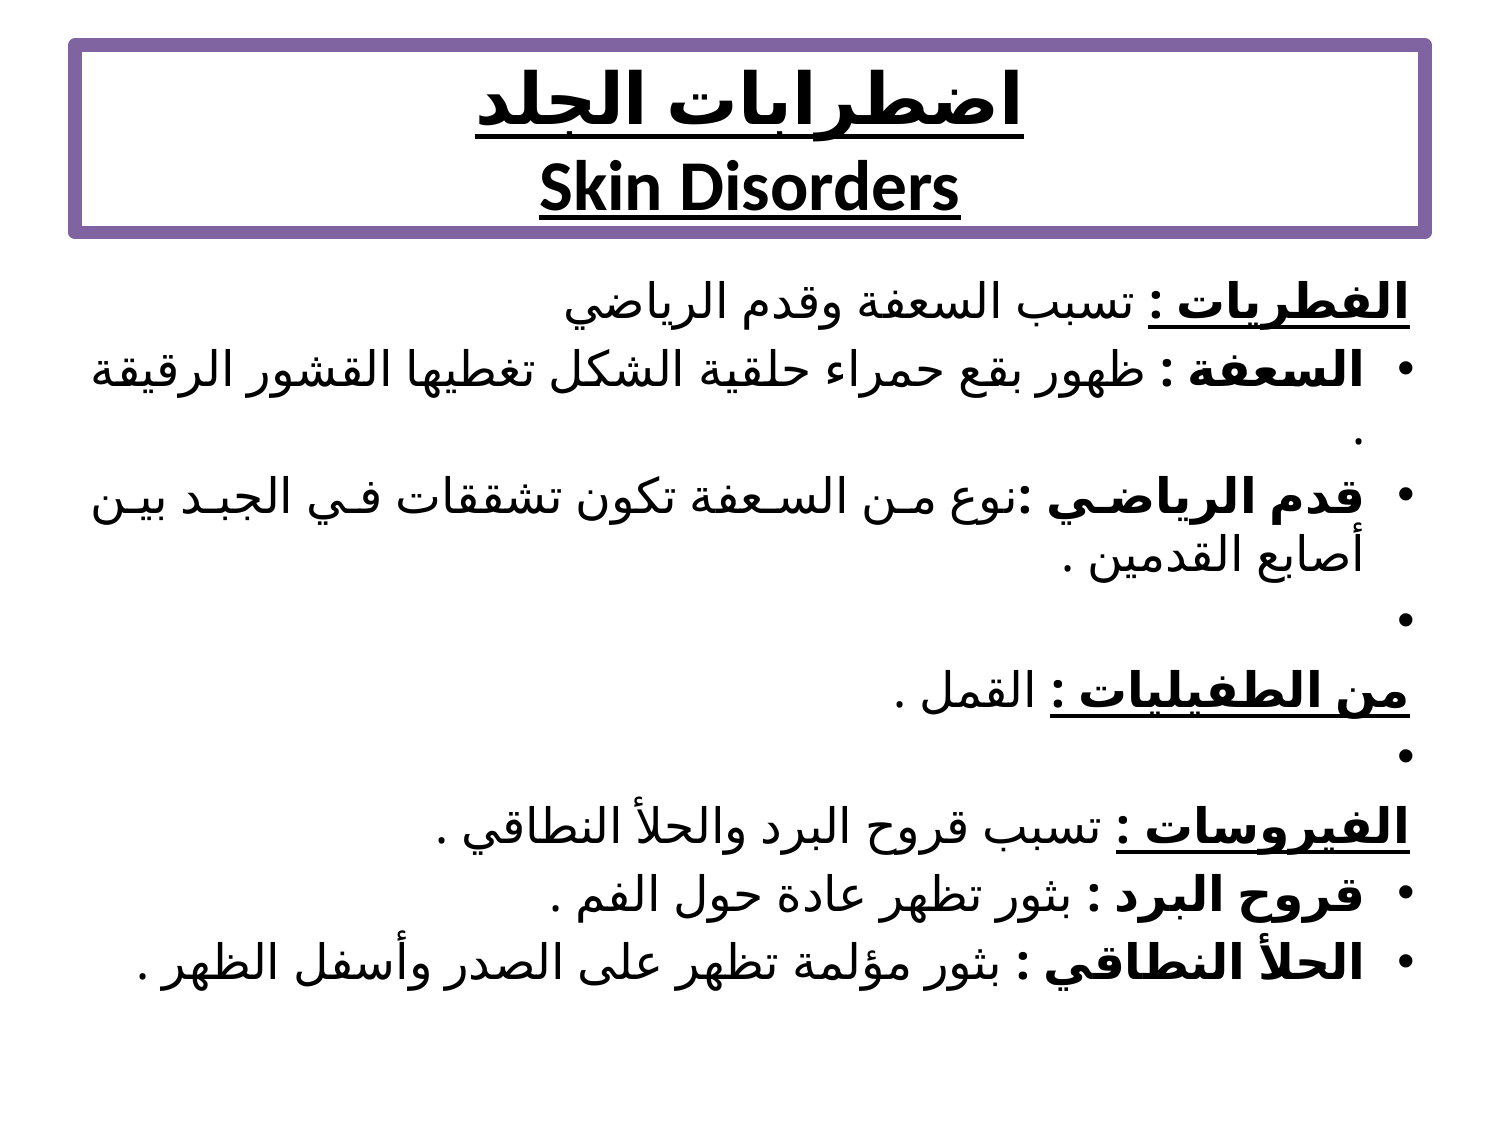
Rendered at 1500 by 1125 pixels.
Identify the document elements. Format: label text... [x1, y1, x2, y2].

list الفطريات : تسبب السعفة وقدم الرياضي السعفة : ظهور بقع حمراء حلقية الشكل تغطيها القشور الرقيقة . قدم الرياضي :نوع من السعفة تكون تشققات في الجبد بين أصابع القدمين . من الطفيليات : القمل . الفيروسات : تسبب قروح البرد والحلأ النطاقي . قروح البرد : بثور تظهر عادة حول الفم . الحلأ النطاقي : بثور مؤلمة تظهر على الصدر وأسفل الظهر . [75, 262, 1425, 1005]
title اضطرابات الجلد Skin Disorders [75, 45, 1425, 233]
